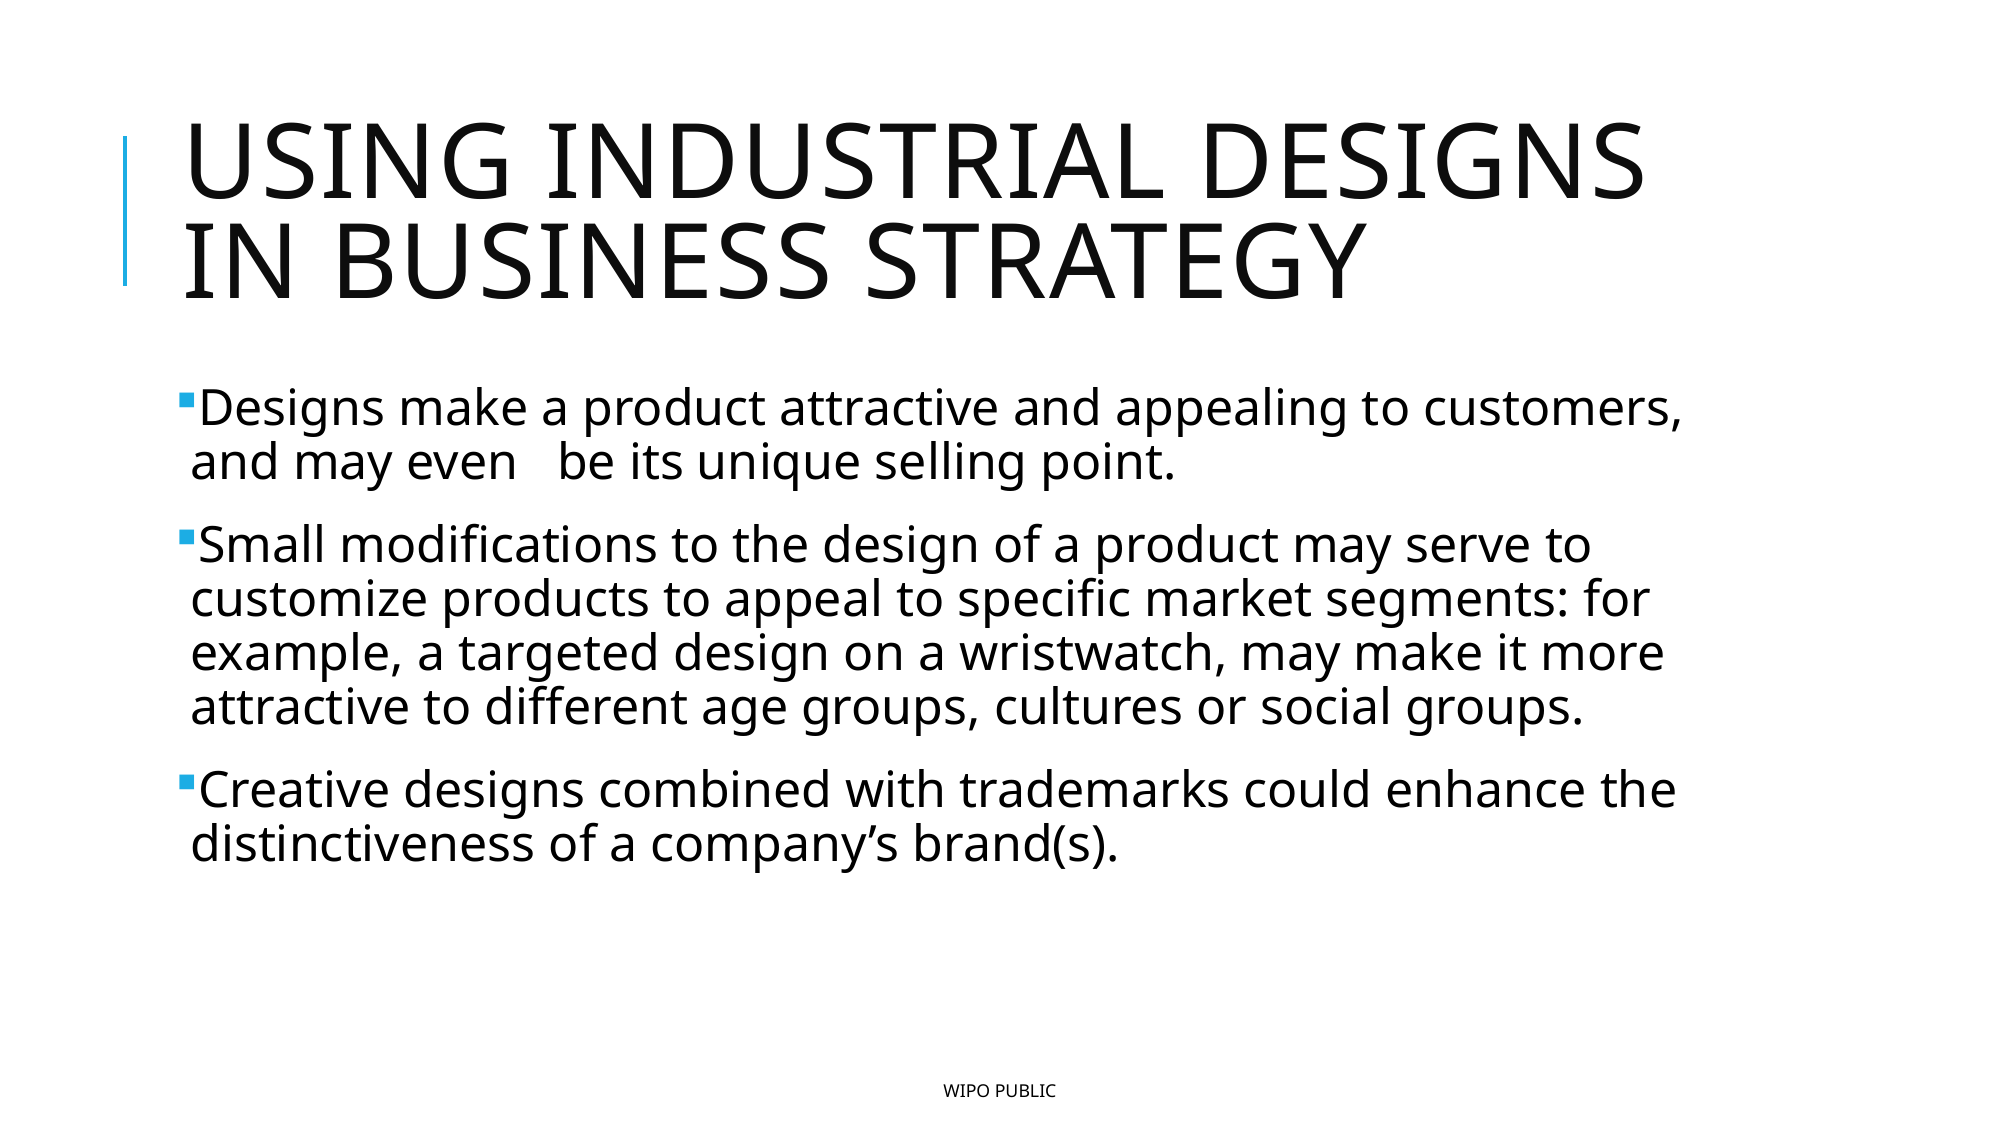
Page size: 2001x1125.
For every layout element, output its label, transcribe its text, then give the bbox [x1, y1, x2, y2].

list Designs make a product attractive and appealing to customers, and may even be its unique selling point. Small modifications to the design of a product may serve to customize products to appeal to specific market segments: for example, a targeted design on a wristwatch, may make it more attractive to different age groups, cultures or social groups. Creative designs combined with trademarks could enhance the distinctiveness of a company’s brand(s). [168, 375, 1763, 1035]
title Using industrial designs in business strategy [168, 96, 1763, 342]
